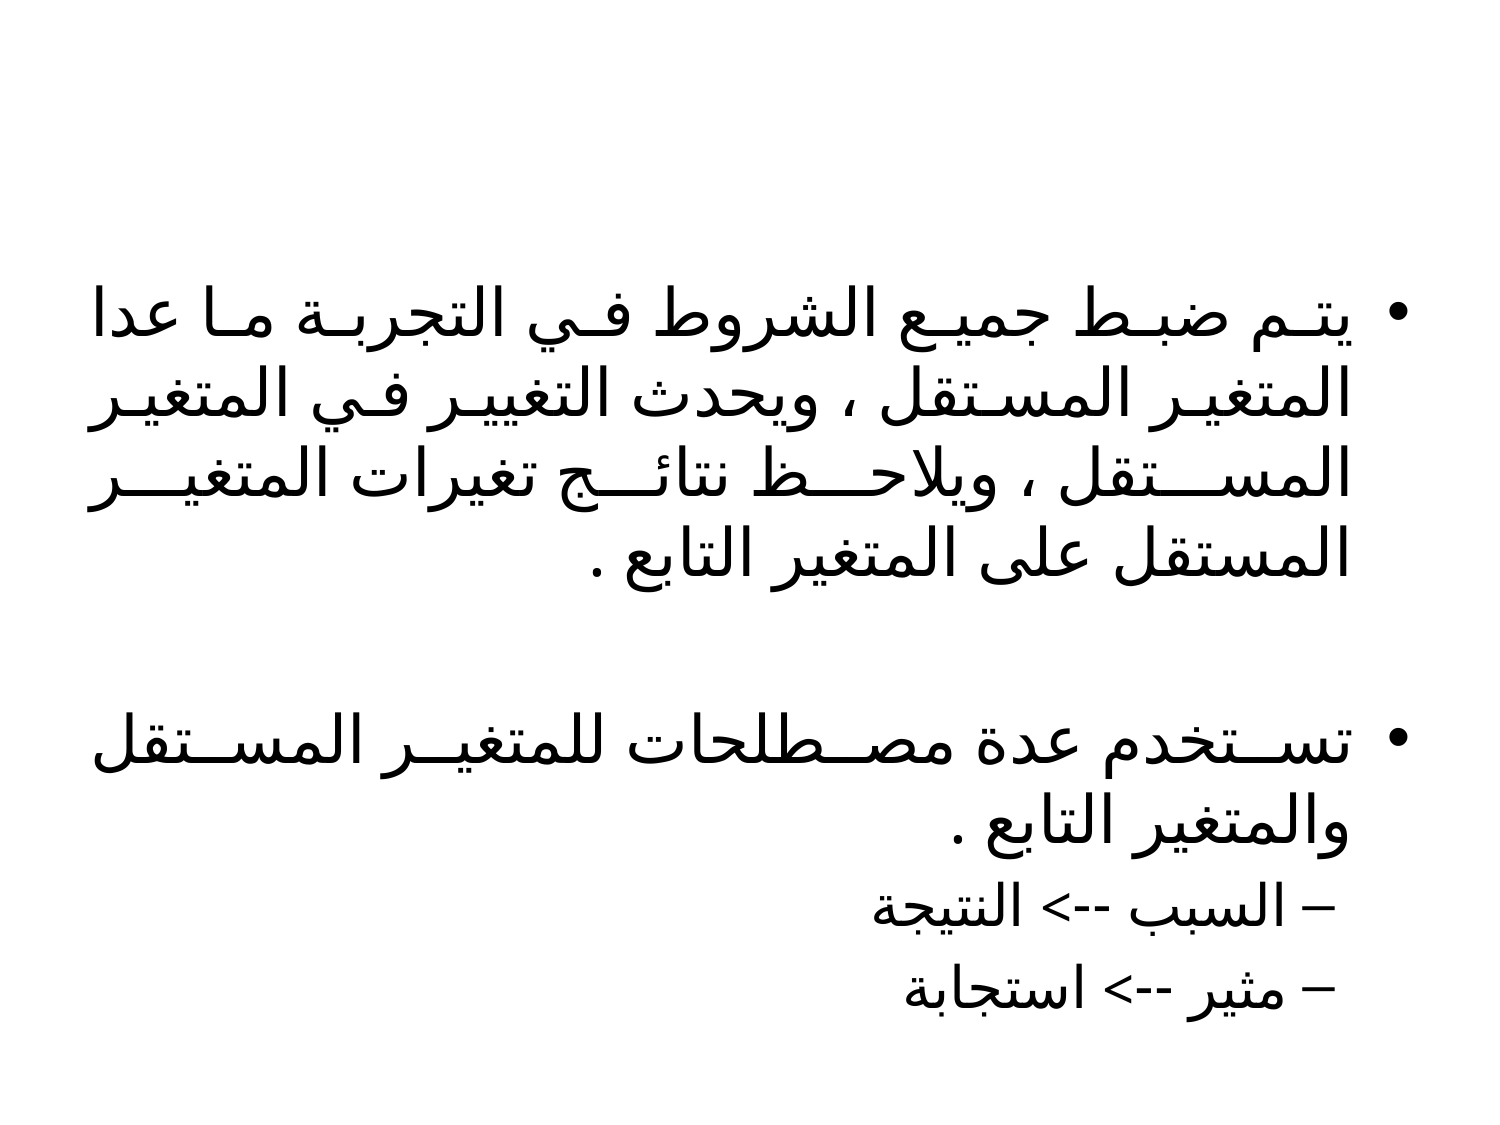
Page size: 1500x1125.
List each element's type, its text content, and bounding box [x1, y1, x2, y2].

list يتم ضبط جميع الشروط في التجربة ما عدا المتغير المستقل ، ويحدث التغيير في المتغير المستقل ، ويلاحظ نتائج تغيرات المتغير المستقل على المتغير التابع . تستخدم عدة مصطلحات للمتغير المستقل والمتغير التابع . السبب --> النتيجة مثير --> استجابة [75, 262, 1425, 1005]
